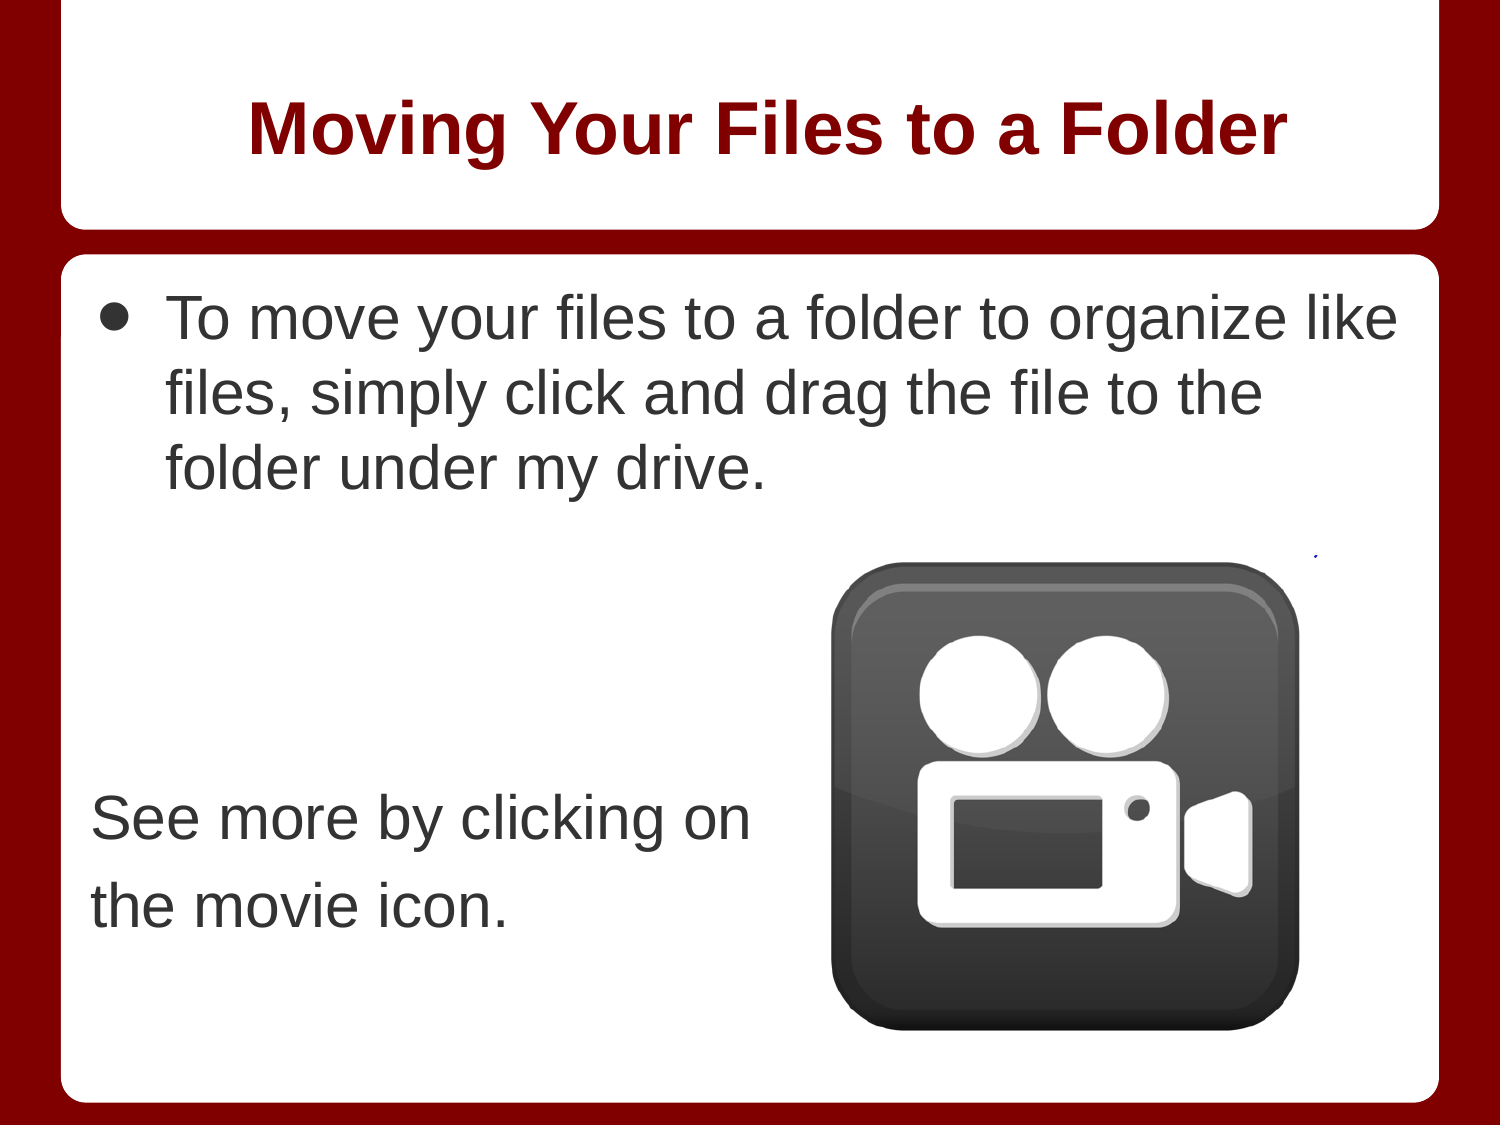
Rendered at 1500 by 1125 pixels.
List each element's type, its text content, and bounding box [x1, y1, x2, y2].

list To move your files to a folder to organize like files, simply click and drag the file to the folder under my drive. See more by clicking on the movie icon. [75, 262, 1425, 1125]
title Moving Your Files to a Folder [75, 15, 1425, 234]
text_box [815, 555, 1318, 1044]
